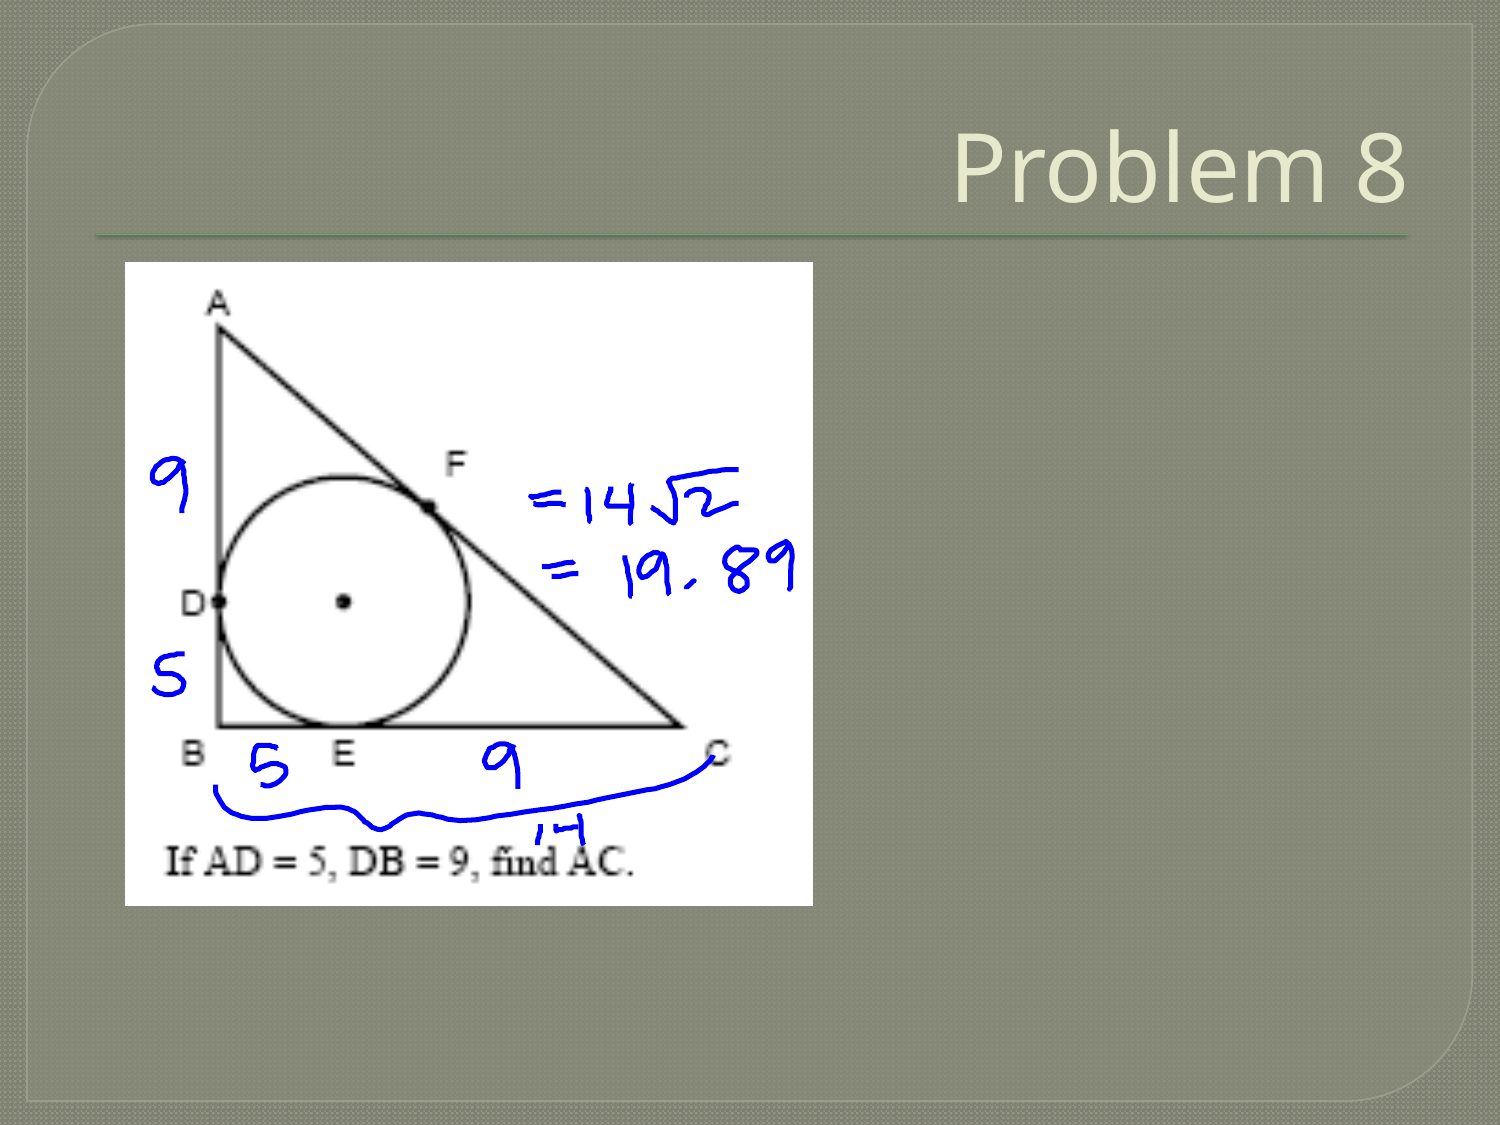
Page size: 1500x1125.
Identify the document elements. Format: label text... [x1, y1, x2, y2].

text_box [530, 469, 793, 597]
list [124, 262, 813, 907]
title Problem 8 [75, 41, 1425, 230]
